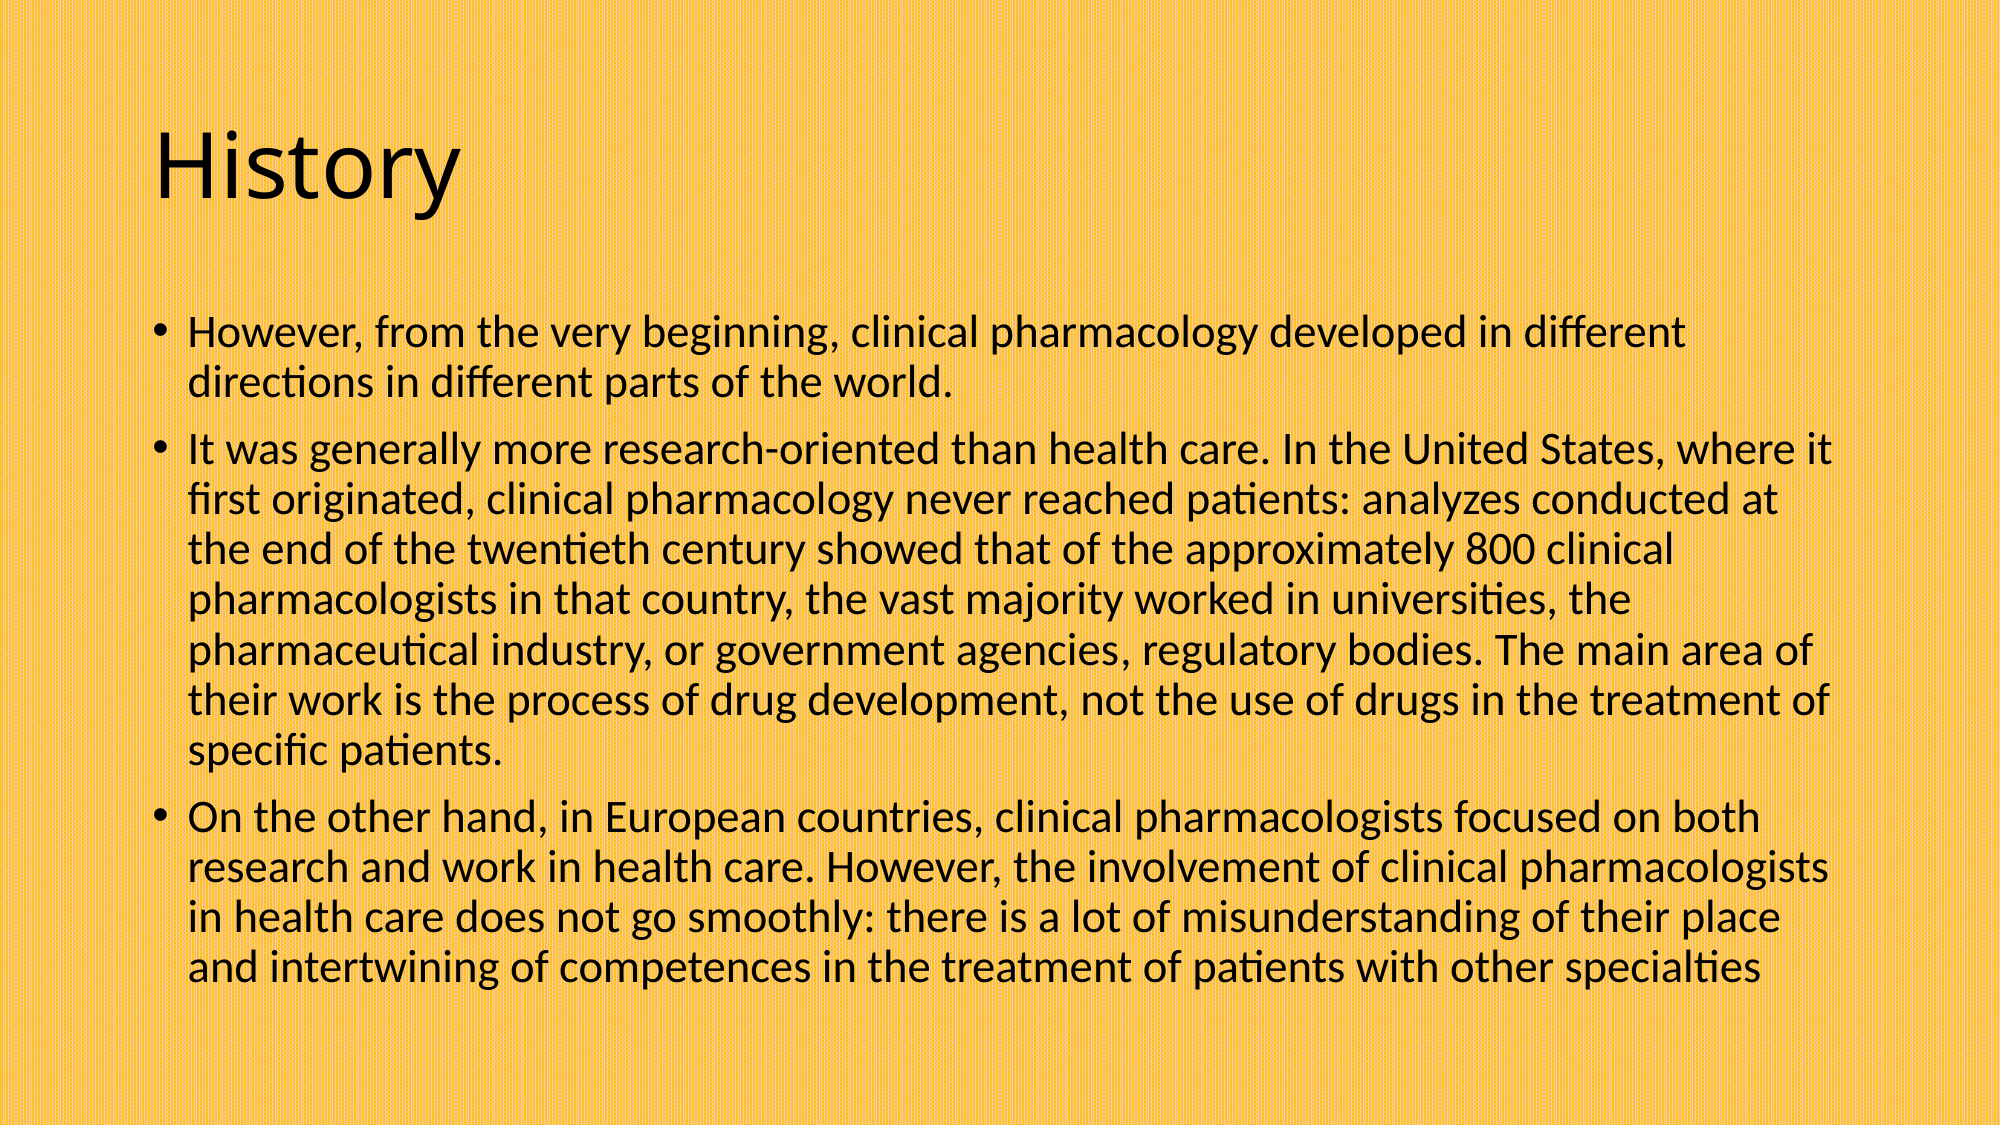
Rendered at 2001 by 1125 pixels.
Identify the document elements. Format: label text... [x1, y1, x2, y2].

list However, from the very beginning, clinical pharmacology developed in different directions in different parts of the world. It was generally more research-oriented than health care. In the United States, where it first originated, clinical pharmacology never reached patients: analyzes conducted at the end of the twentieth century showed that of the approximately 800 clinical pharmacologists in that country, the vast majority worked in universities, the pharmaceutical industry, or government agencies, regulatory bodies. The main area of their work is the process of drug development, not the use of drugs in the treatment of specific patients. On the other hand, in European countries, clinical pharmacologists focused on both research and work in health care. However, the involvement of clinical pharmacologists in health care does not go smoothly: there is a lot of misunderstanding of their place and intertwining of competences in the treatment of patients with other specialties [137, 299, 1863, 1014]
title History [137, 59, 1863, 278]
